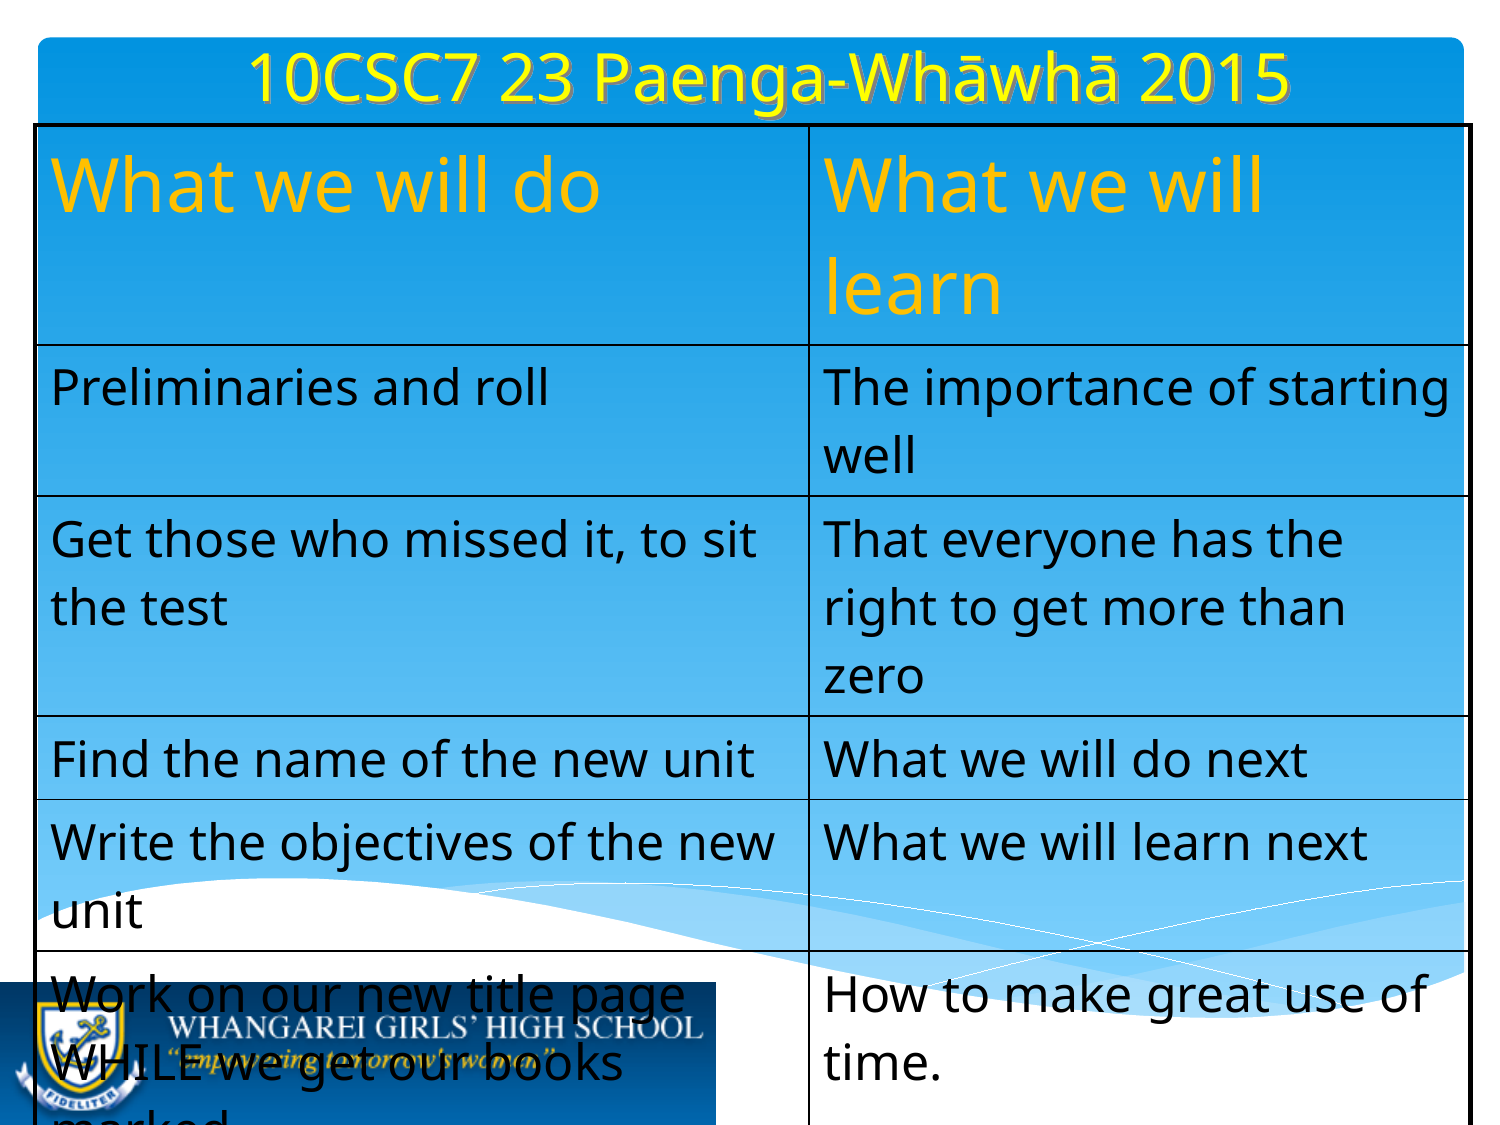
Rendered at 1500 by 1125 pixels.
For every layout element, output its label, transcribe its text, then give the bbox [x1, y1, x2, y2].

picture [0, 982, 716, 1125]
table_cell The importance of starting well [810, 346, 1468, 495]
table_cell Preliminaries and roll [37, 346, 808, 495]
table_cell Get those who missed it, to sit the test [37, 497, 808, 715]
table_cell How to make great use of time. [810, 952, 1468, 1125]
table_cell That everyone has the right to get more than zero [810, 497, 1468, 715]
table_header What we will do [37, 127, 808, 344]
table_cell Find the name of the new unit [37, 717, 808, 799]
table_header What we will learn [810, 127, 1468, 344]
text_box 10CSC7 23 Paenga-Whāwhā 2015 [162, 24, 1375, 123]
table_cell What we will learn next [810, 800, 1468, 950]
table_cell Work on our new title page WHILE we get our books marked [37, 952, 808, 1125]
table_cell What we will do next [810, 717, 1468, 799]
table_cell Write the objectives of the new unit [37, 800, 808, 950]
